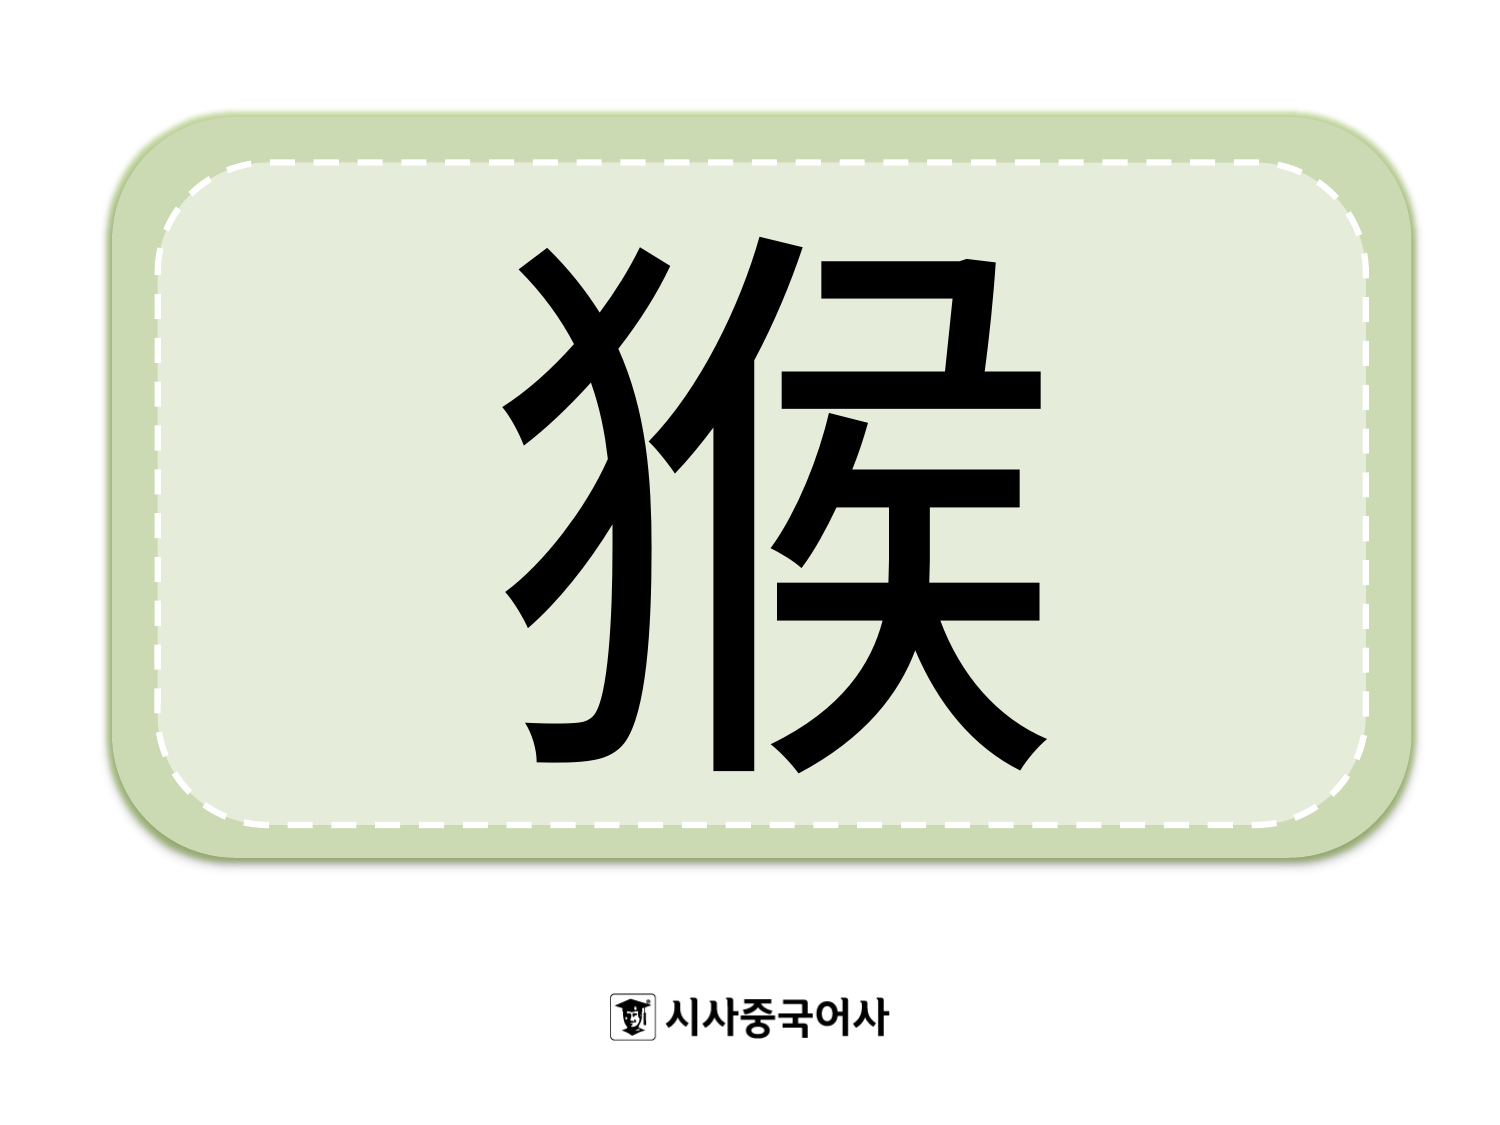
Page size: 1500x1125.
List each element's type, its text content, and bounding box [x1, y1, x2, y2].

picture [602, 987, 898, 1047]
text_box 猴 [171, 160, 1380, 824]
